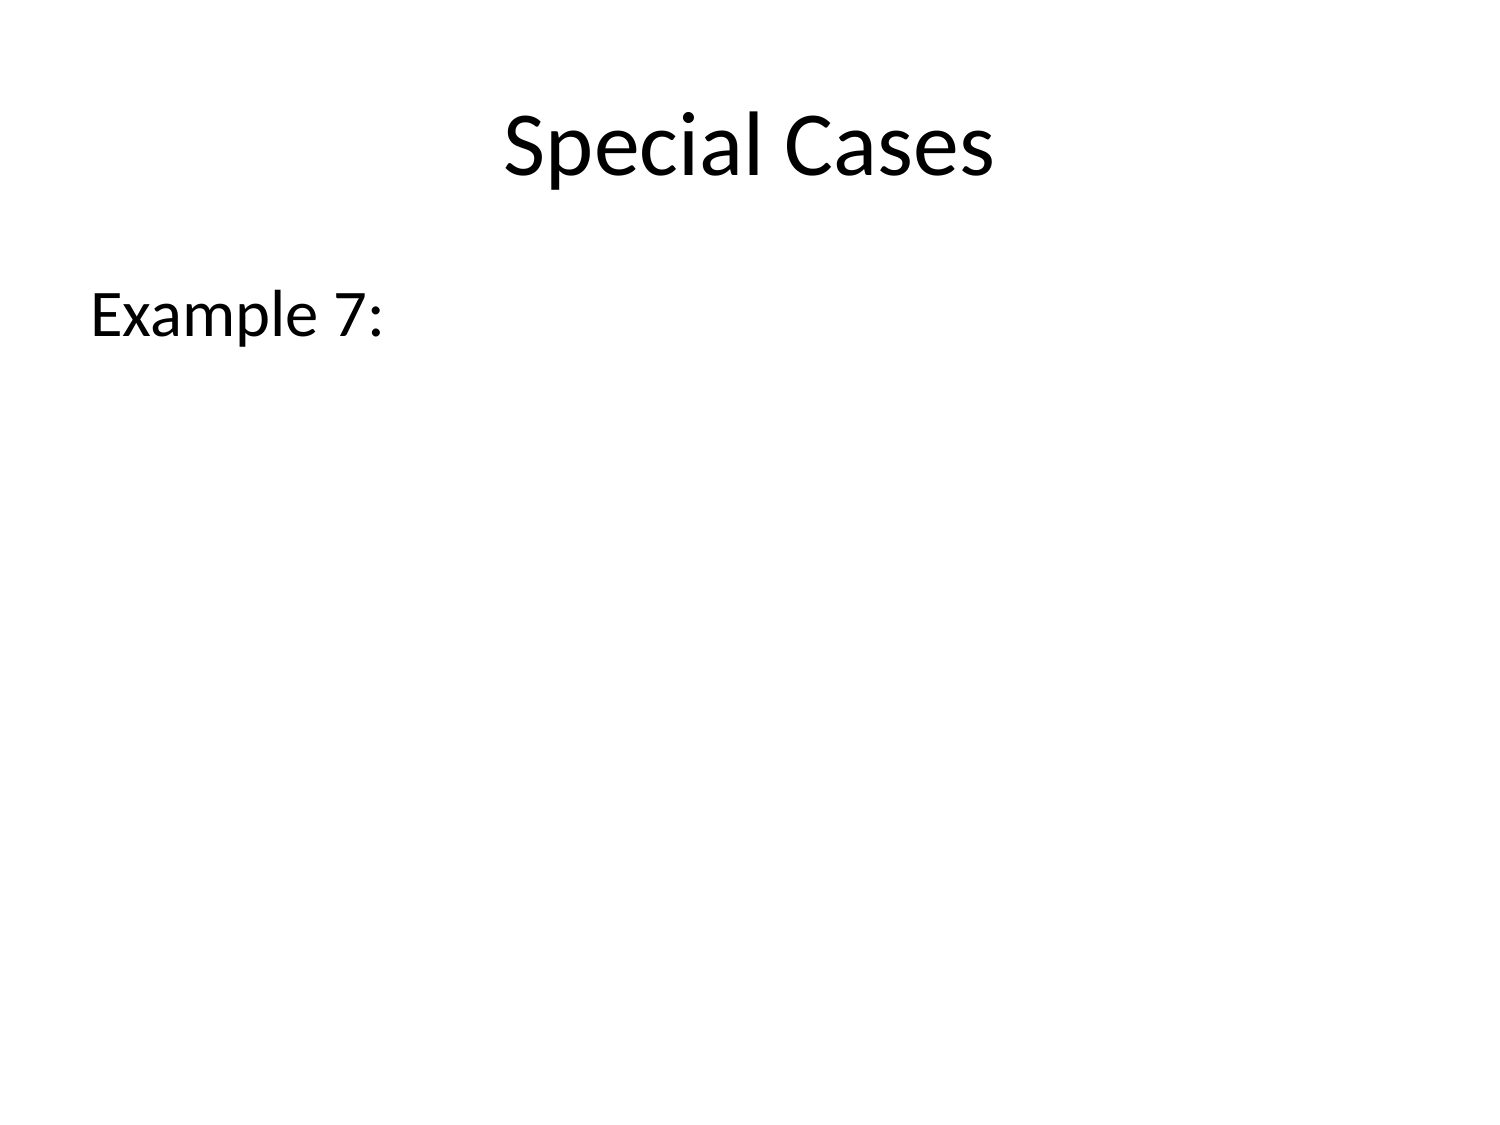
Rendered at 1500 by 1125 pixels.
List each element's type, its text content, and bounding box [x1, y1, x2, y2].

title Special Cases [75, 45, 1425, 233]
